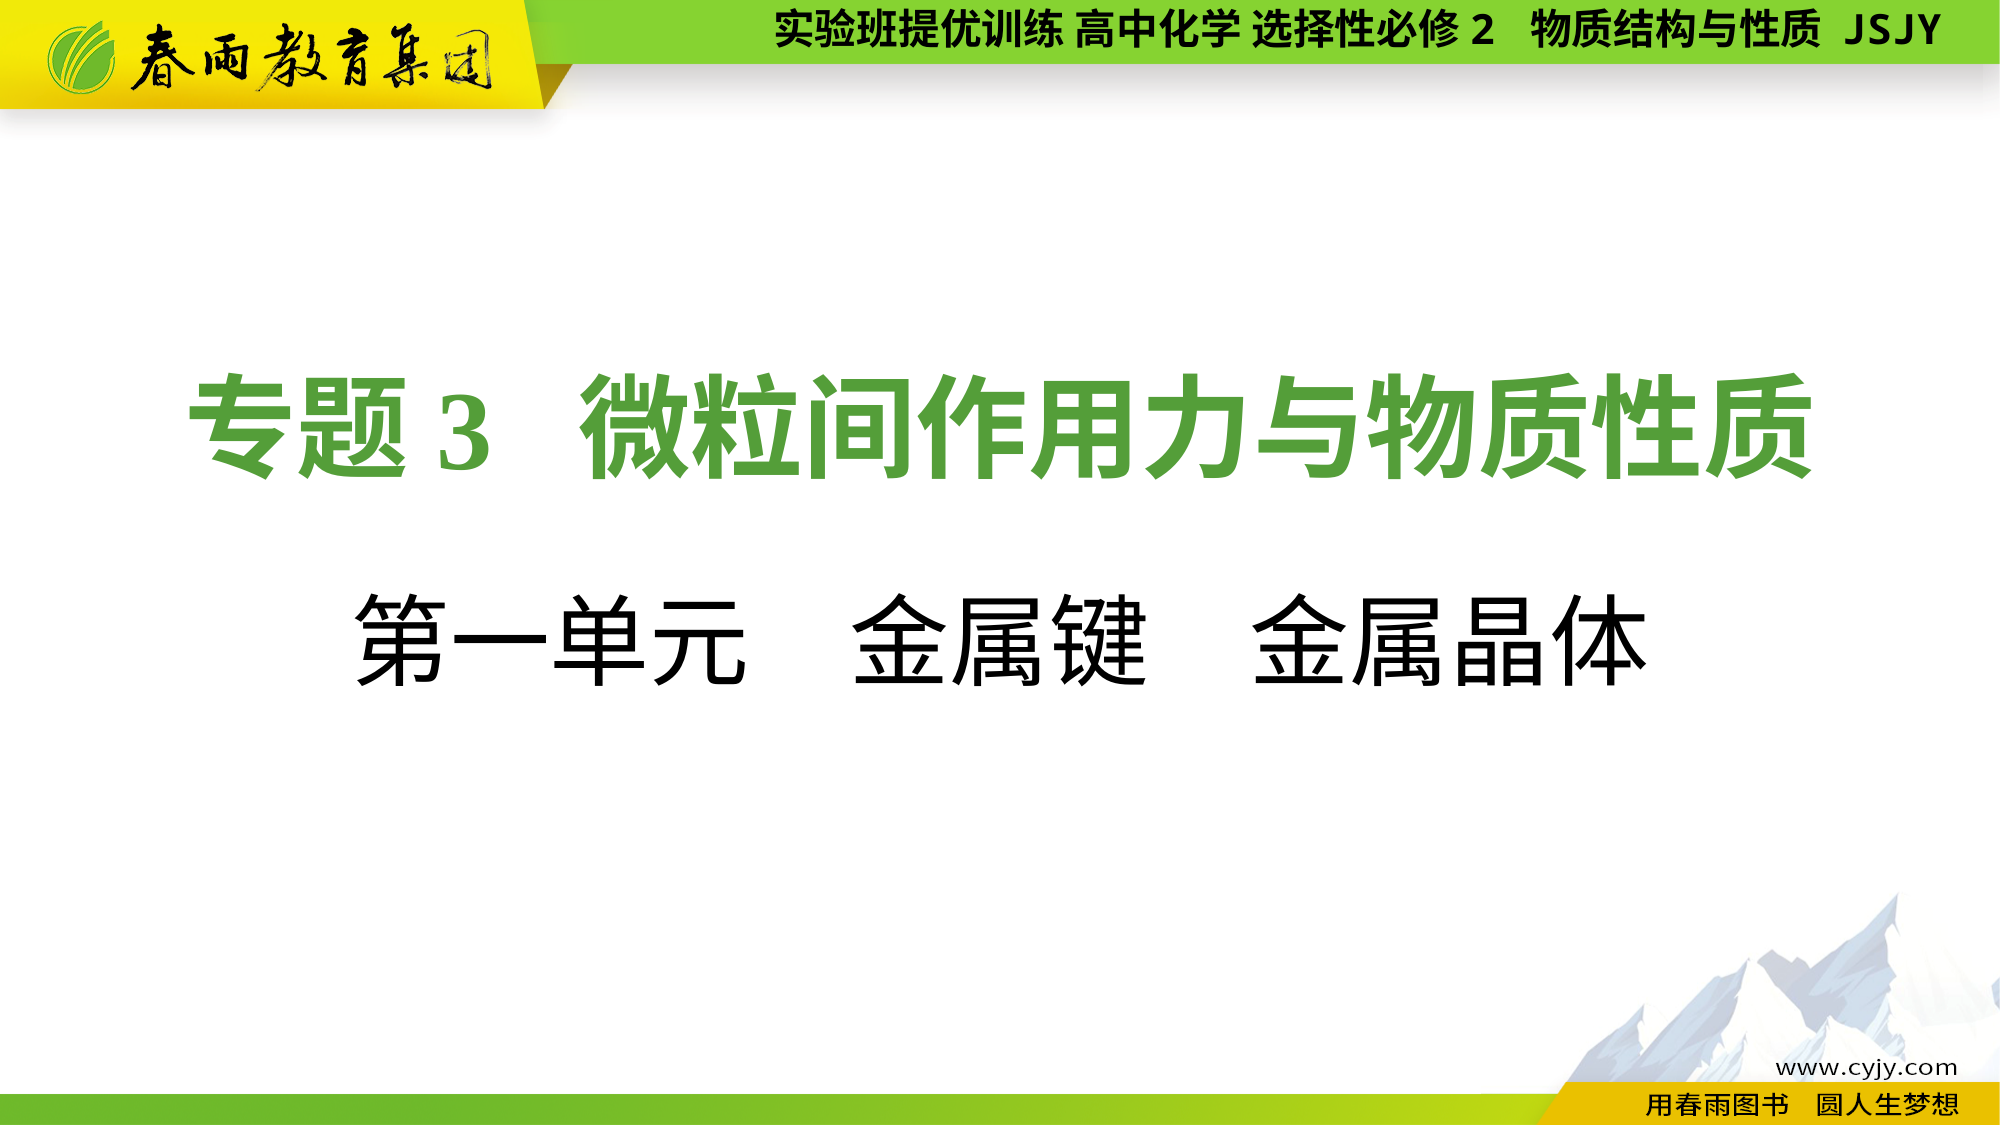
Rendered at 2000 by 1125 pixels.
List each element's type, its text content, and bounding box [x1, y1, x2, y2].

text_box 专题3 微粒间作用力与物质性质 [54, 282, 1946, 500]
text_box 第一单元 金属键 金属晶体 [54, 511, 1946, 706]
picture [0, 0, 2000, 1125]
